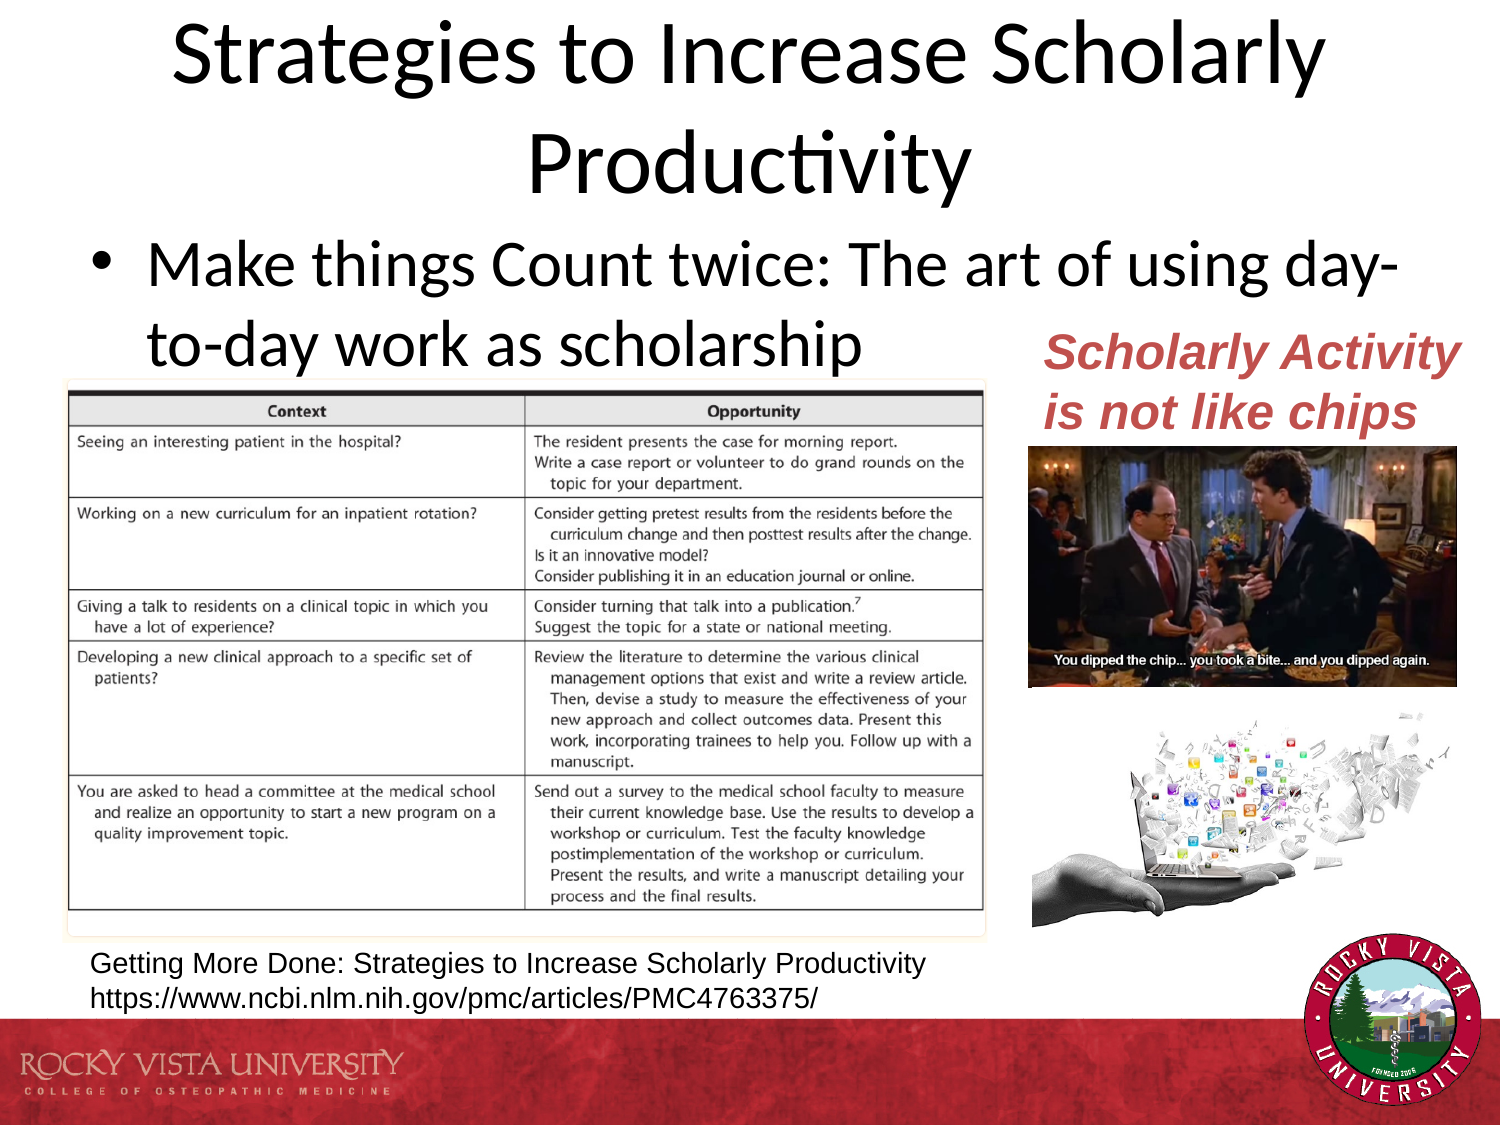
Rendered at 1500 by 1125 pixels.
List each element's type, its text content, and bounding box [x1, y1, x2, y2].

picture [0, 0, 1500, 1125]
text_box Getting More Done: Strategies to Increase Scholarly Productivity https://www.ncbi.nlm.nih.gov/pmc/articles/PMC4763375/ [74, 937, 1063, 1023]
title Strategies to Increase Scholarly Productivity [75, 7, 1425, 196]
text_box Scholarly Activity is not like chips [1028, 312, 1492, 448]
list Make things Count twice: The art of using day-to-day work as scholarship [75, 211, 1425, 410]
